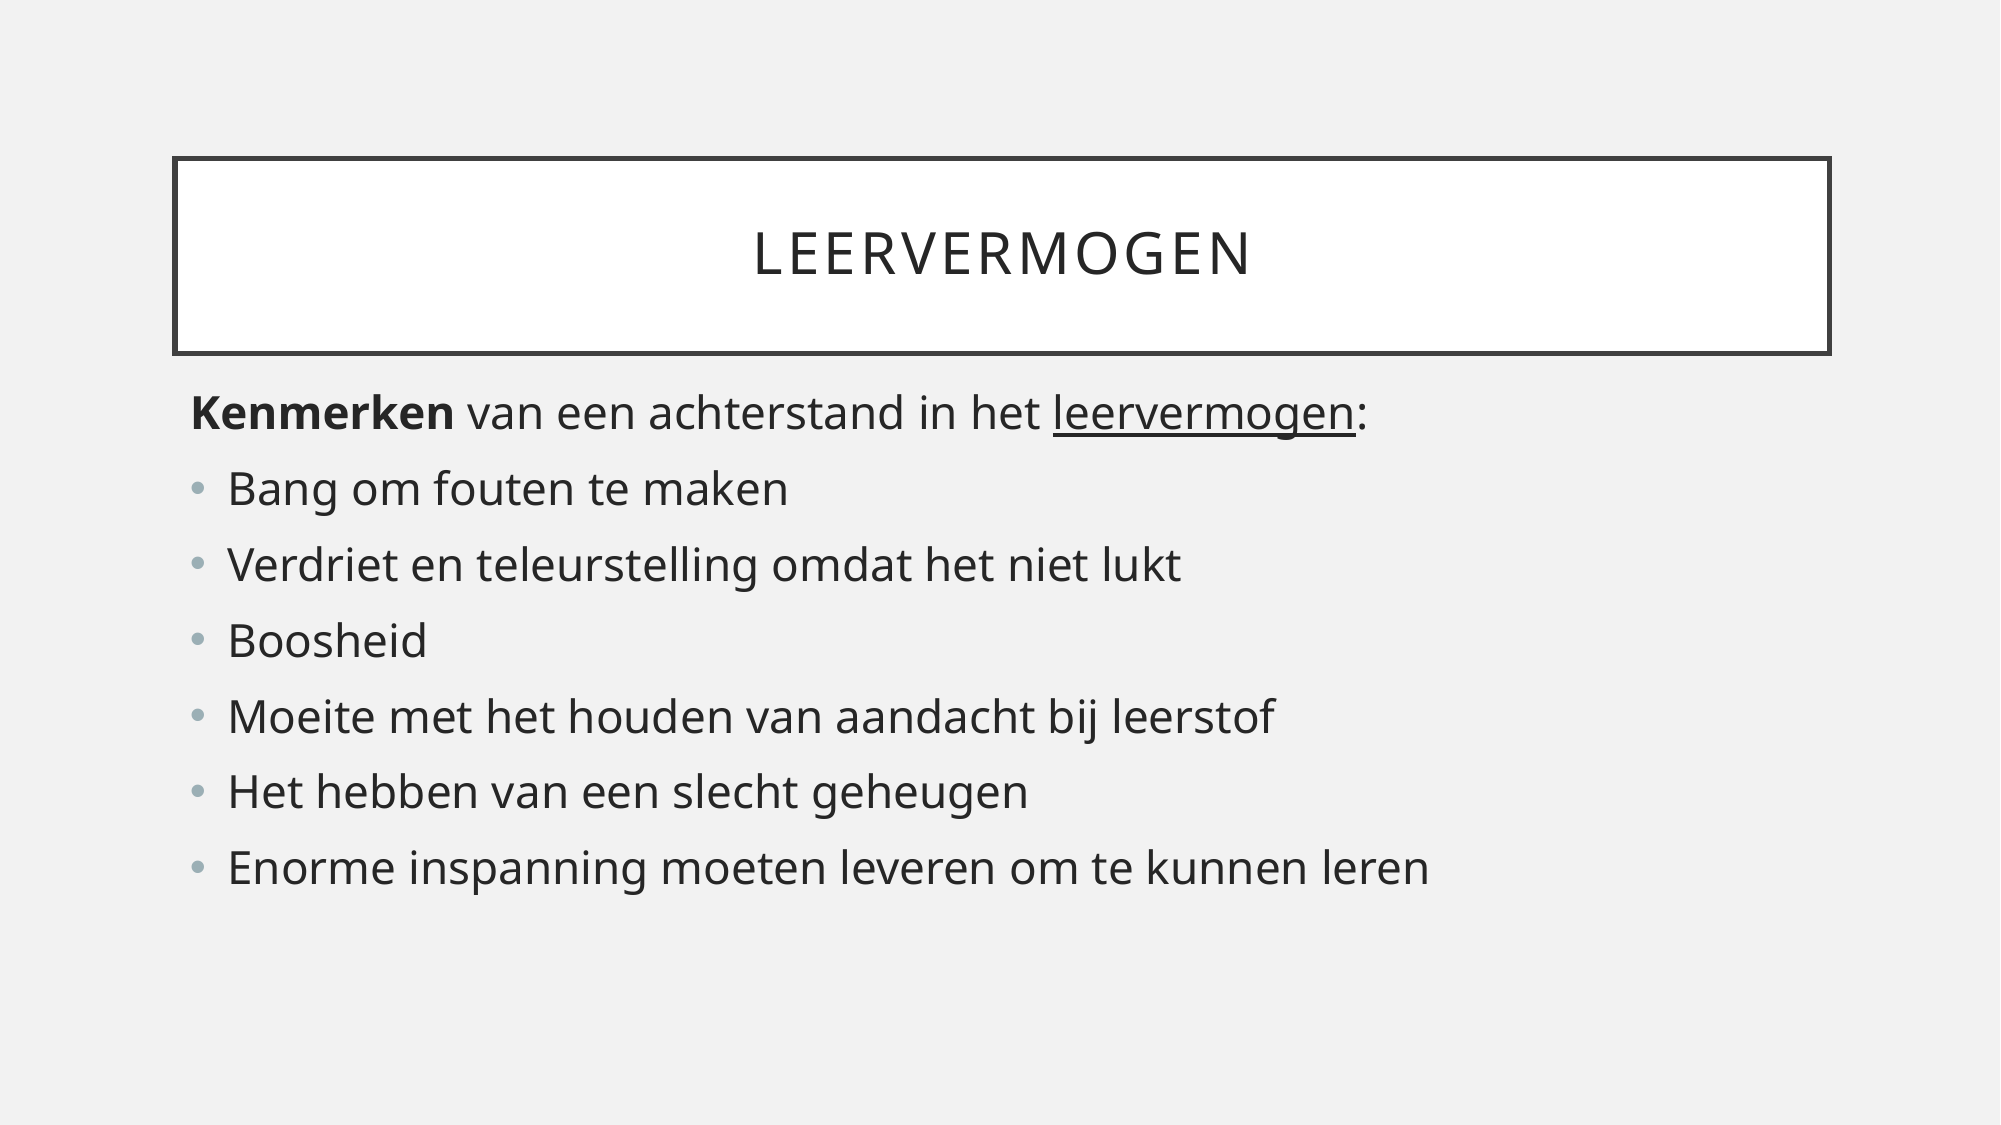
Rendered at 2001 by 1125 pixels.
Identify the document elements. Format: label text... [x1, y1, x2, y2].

title leervermogen [172, 156, 1832, 356]
list Kenmerken van een achterstand in het leervermogen: Bang om fouten te maken Verdriet en teleurstelling omdat het niet lukt Boosheid Moeite met het houden van aandacht bij leerstof Het hebben van een slecht geheugen Enorme inspanning moeten leveren om te kunnen leren [174, 376, 1830, 1071]
